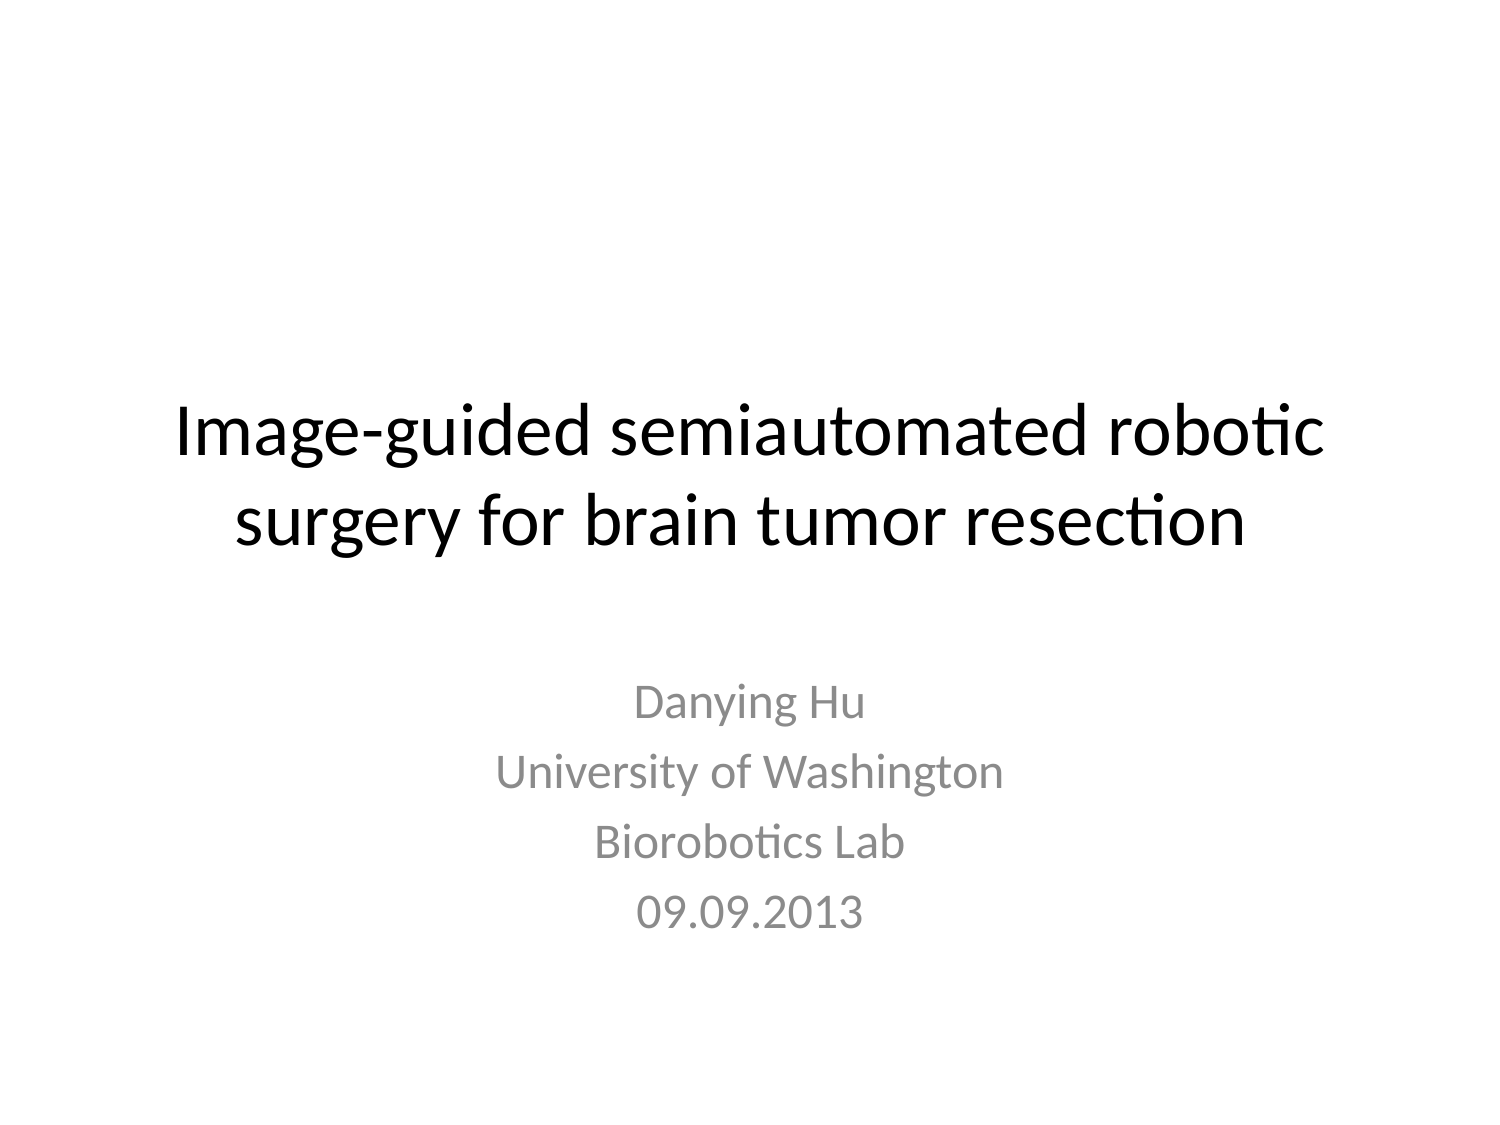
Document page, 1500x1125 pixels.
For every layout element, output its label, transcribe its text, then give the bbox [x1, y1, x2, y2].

title Image-guided semiautomated robotic surgery for brain tumor resection [112, 349, 1388, 591]
subtitle Danying Hu University of Washington Biorobotics Lab 09.09.2013 [225, 661, 1275, 949]
